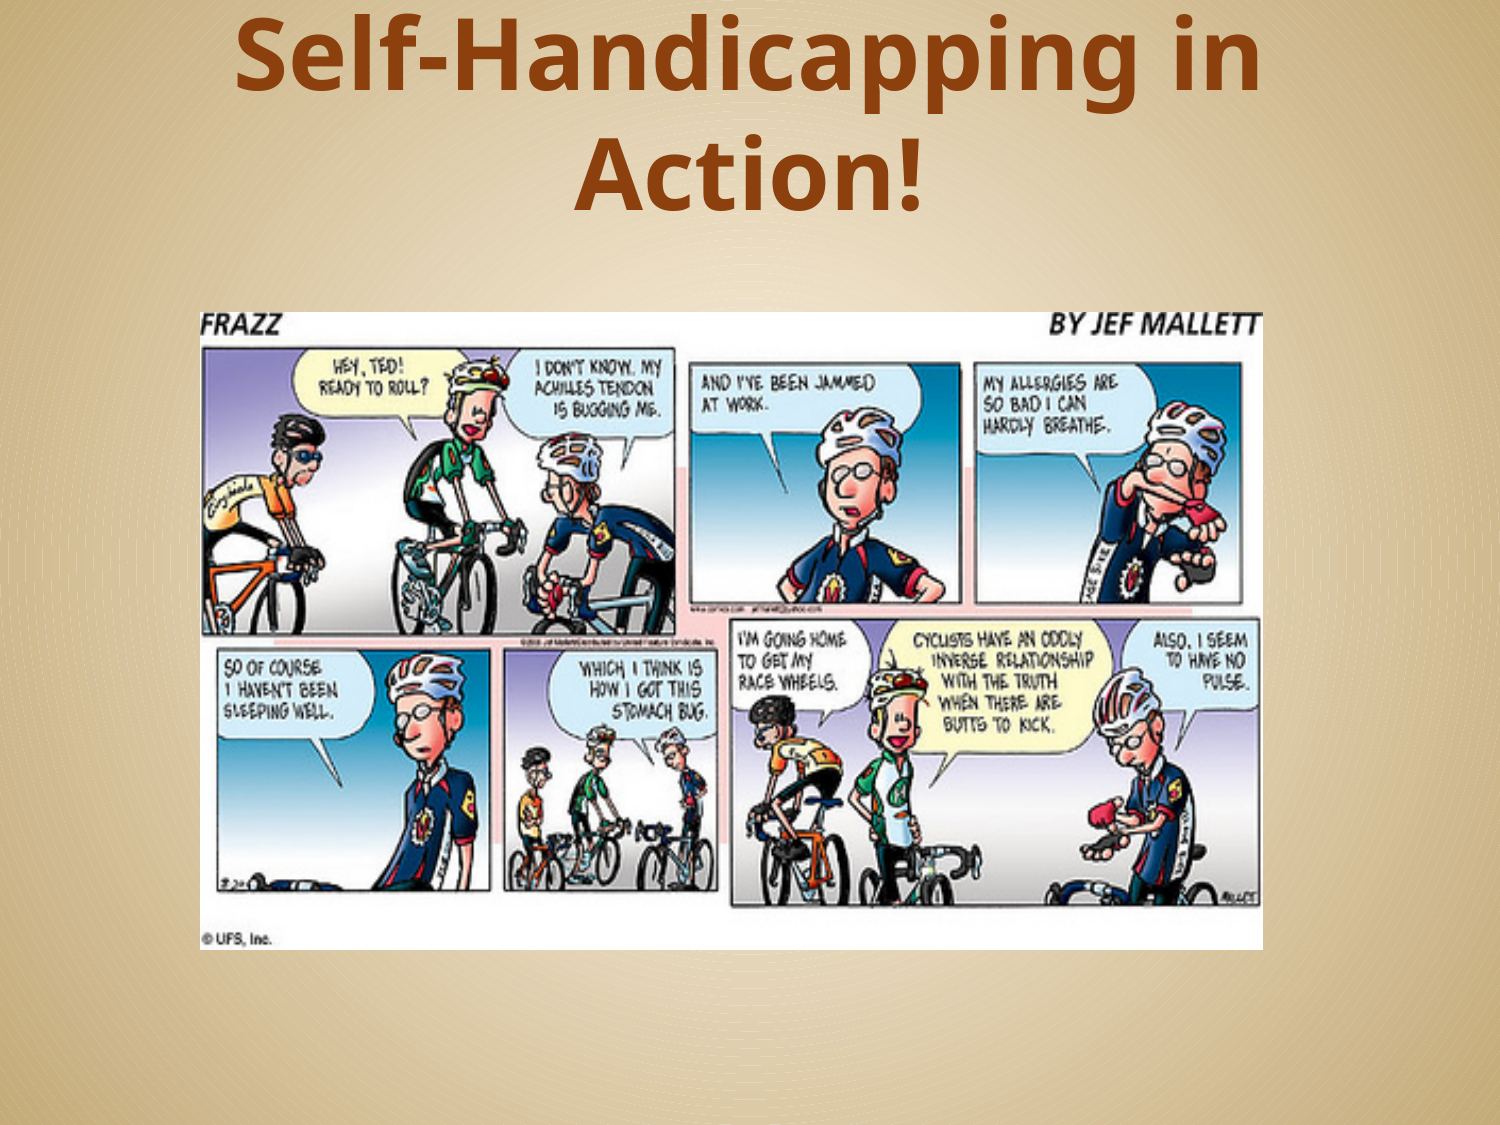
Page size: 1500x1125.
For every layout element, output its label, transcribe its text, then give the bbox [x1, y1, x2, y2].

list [199, 312, 1263, 951]
title Self-Handicapping in Action! [75, 50, 1425, 238]
